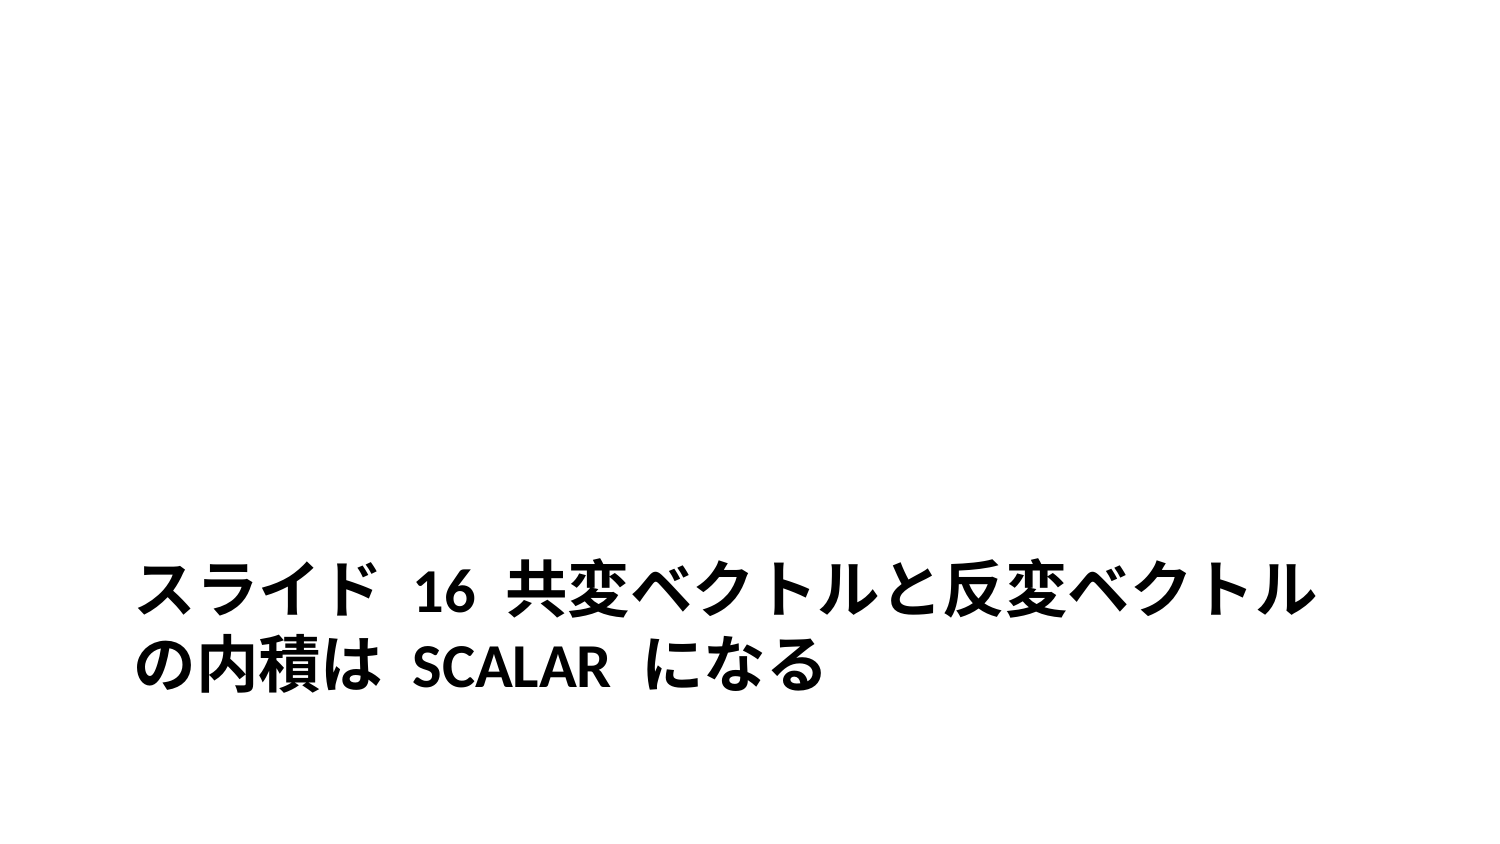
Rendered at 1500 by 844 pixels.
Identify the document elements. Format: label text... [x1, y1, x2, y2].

title スライド 16 共変ベクトルと反変ベクトルの内積は Scalar になる [118, 542, 1394, 710]
